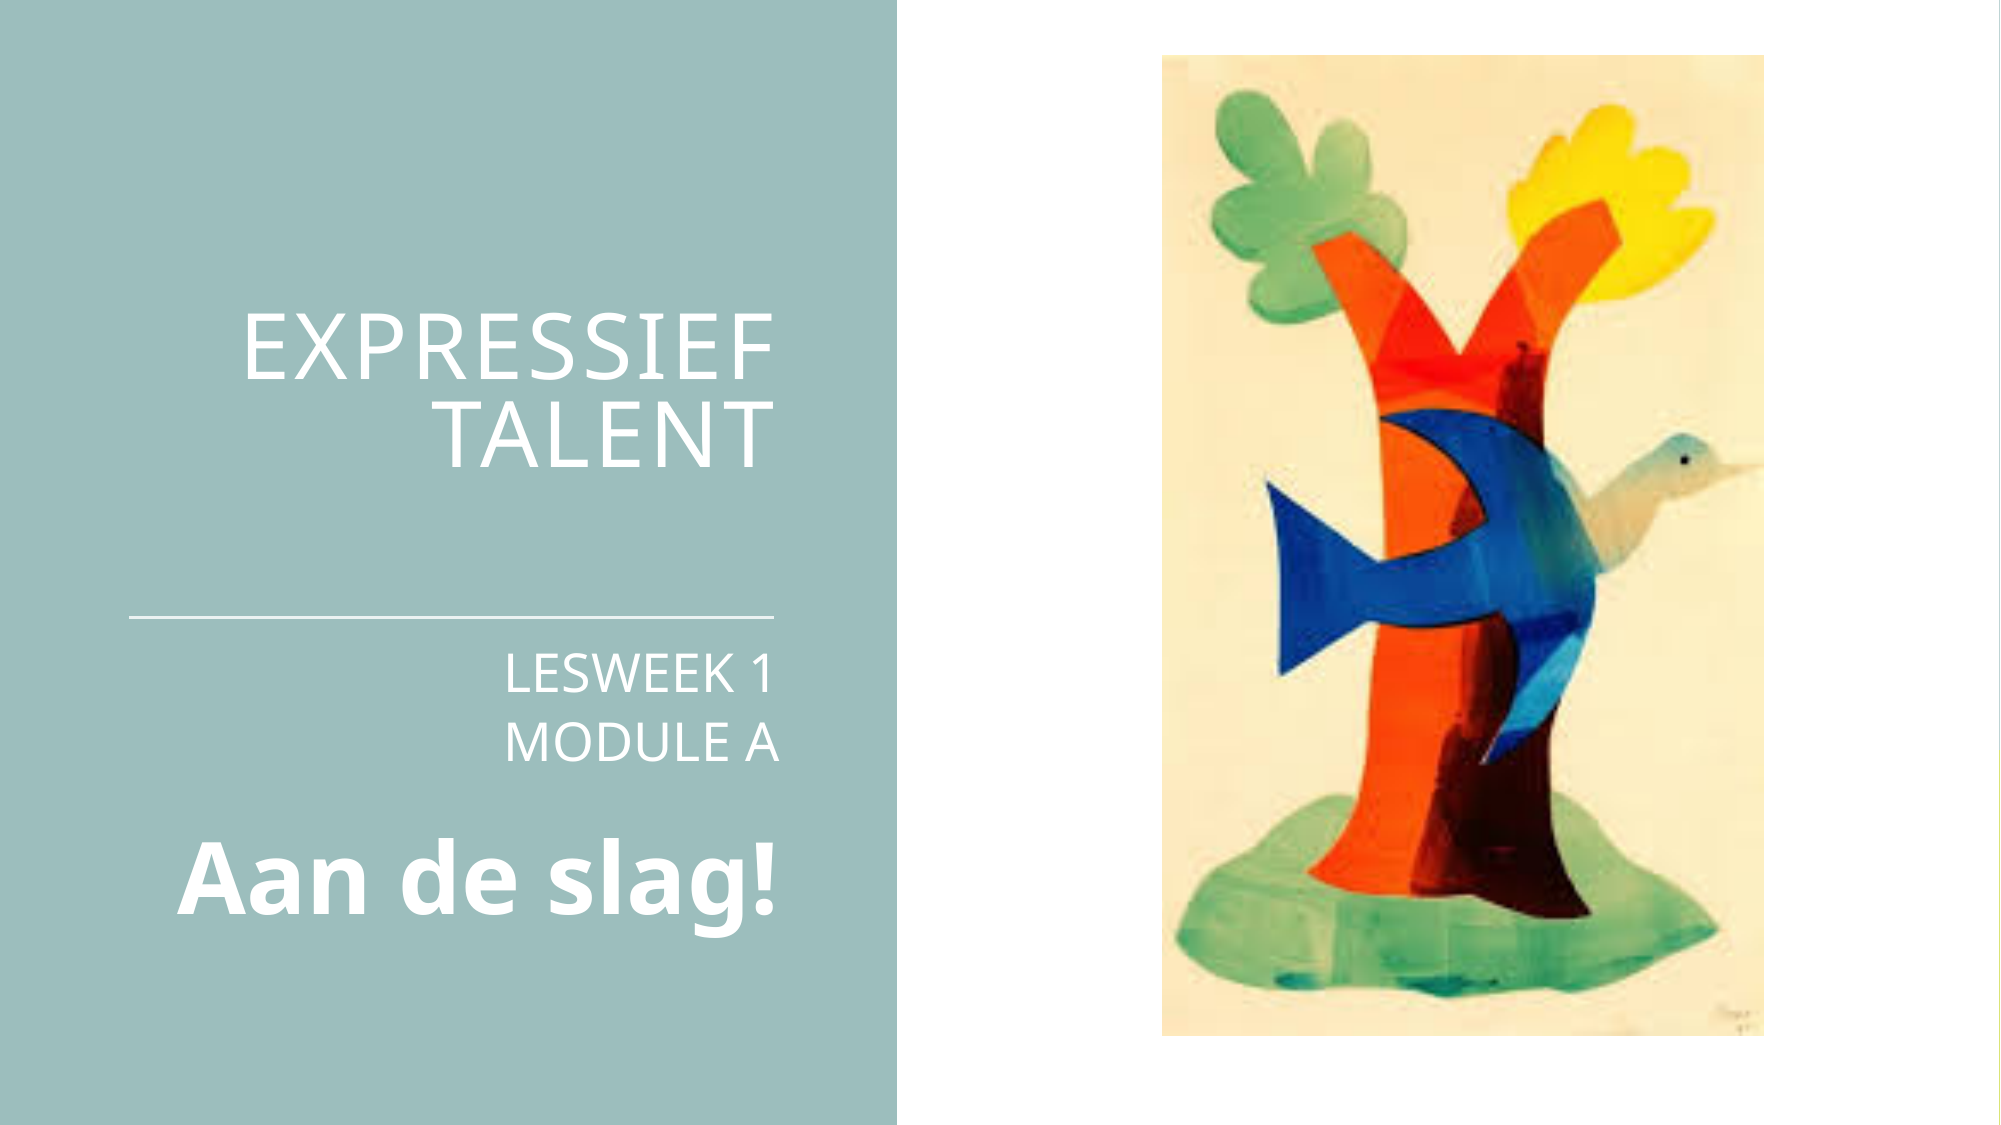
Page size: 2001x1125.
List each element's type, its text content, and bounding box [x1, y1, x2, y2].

text_box [898, 0, 2000, 1125]
title EXPRESSIEF TALENT [104, 104, 795, 603]
subtitle LESWEEK 1 MODULE A Aan de slag! [104, 631, 795, 1019]
picture [1161, 55, 1764, 1037]
text_box [0, 0, 898, 1125]
